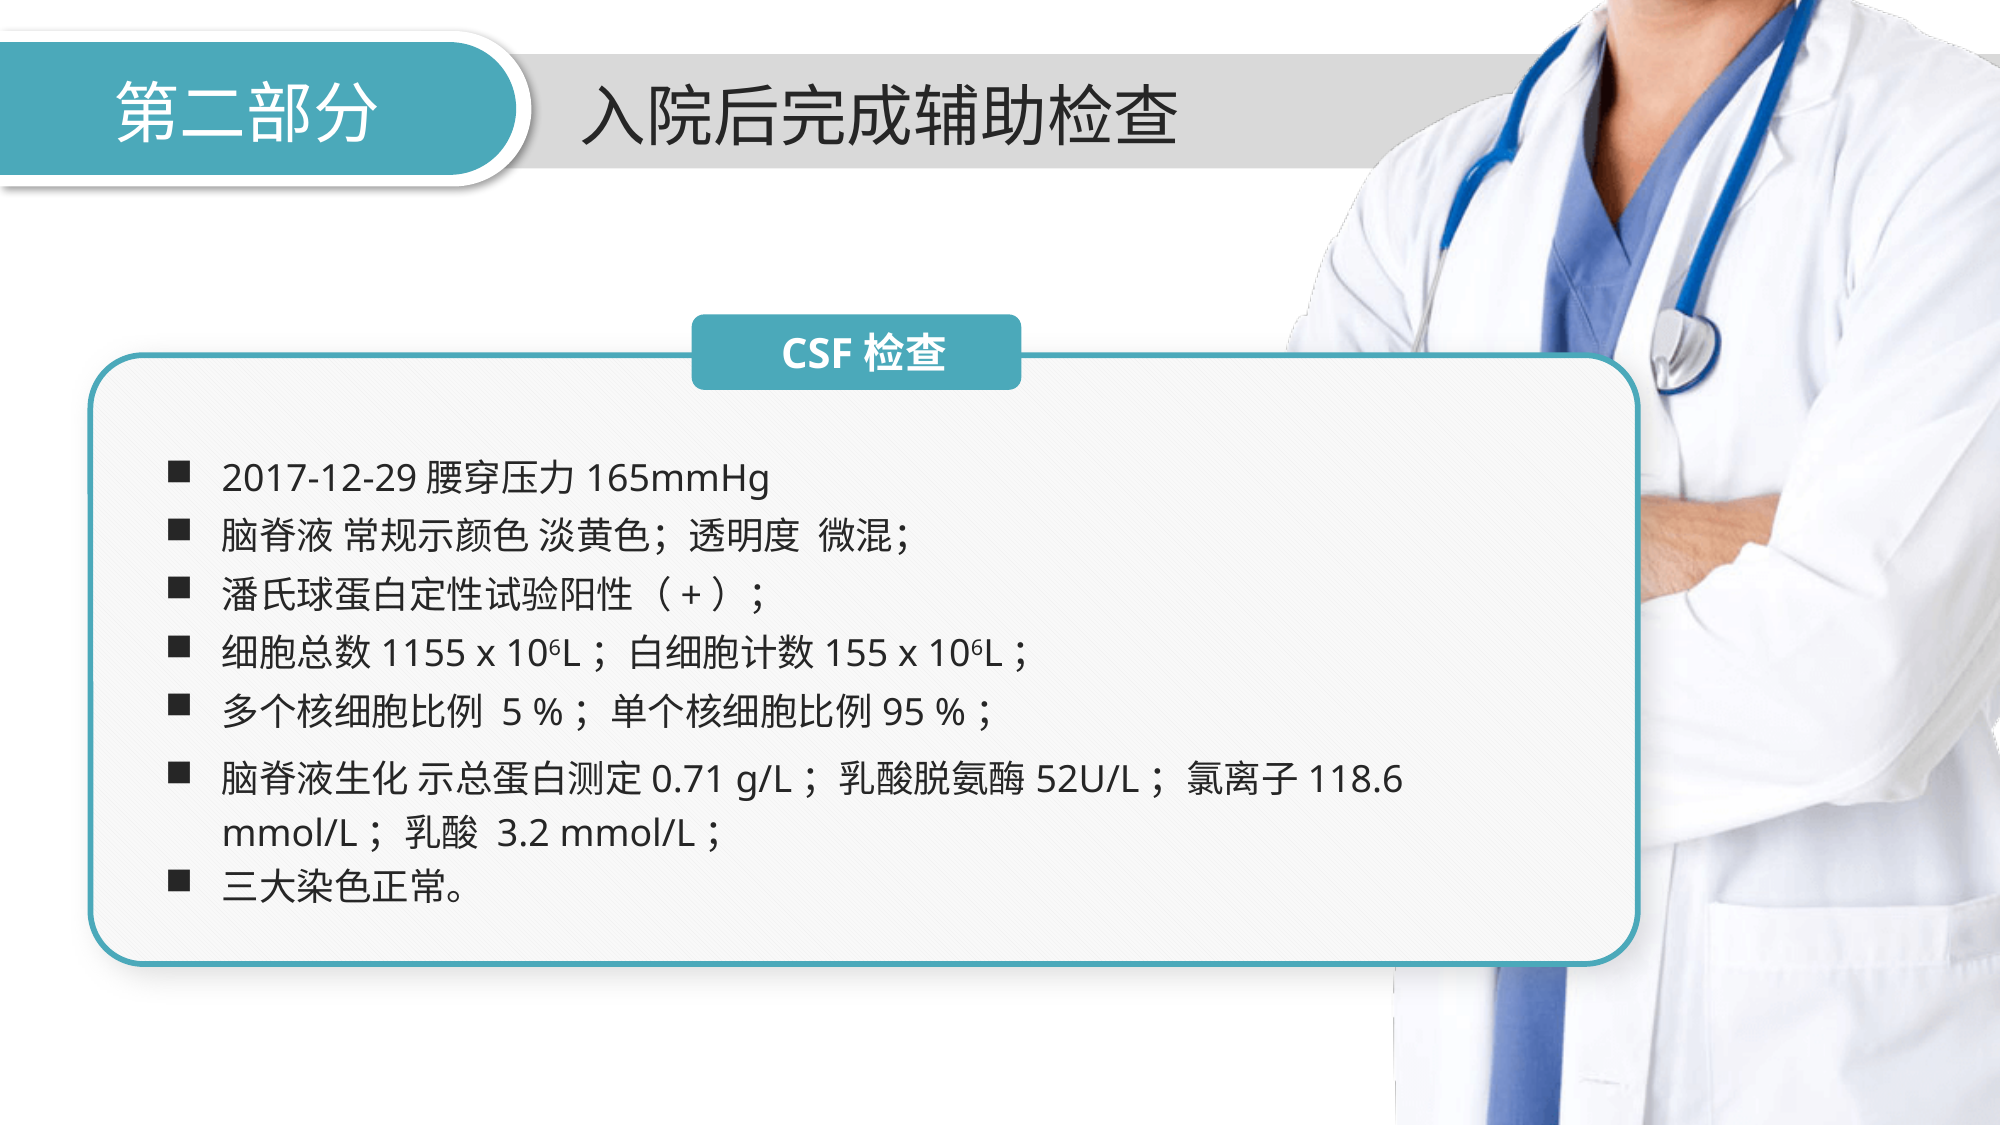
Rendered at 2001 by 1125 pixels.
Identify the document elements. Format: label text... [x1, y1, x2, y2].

text_box 入院后完成辅助检查 [565, 66, 1141, 161]
text_box 脑脊液生化 示总蛋白测定0.71 g/L；乳酸脱氨酶52U/L；氯离子118.6 mmol/L；乳酸 3.2 mmol/L； 三大染色正常。 [150, 738, 1141, 916]
text_box [532, 53, 1141, 169]
text_box [90, 355, 1141, 965]
text_box 2017-12-29腰穿压力165mmHg 脑脊液 常规示颜色 淡黄色；透明度 微混； 潘氏球蛋白定性试验阳性（+）； 细胞总数1155 x 106L；白细胞计数155 x 106L； 多个核细胞比例 5 %；单个核细胞比例95 %； [150, 432, 1141, 738]
text_box CSF检查 [766, 319, 962, 384]
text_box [0, 30, 532, 187]
picture [1141, 0, 2000, 1125]
text_box [690, 313, 1023, 391]
